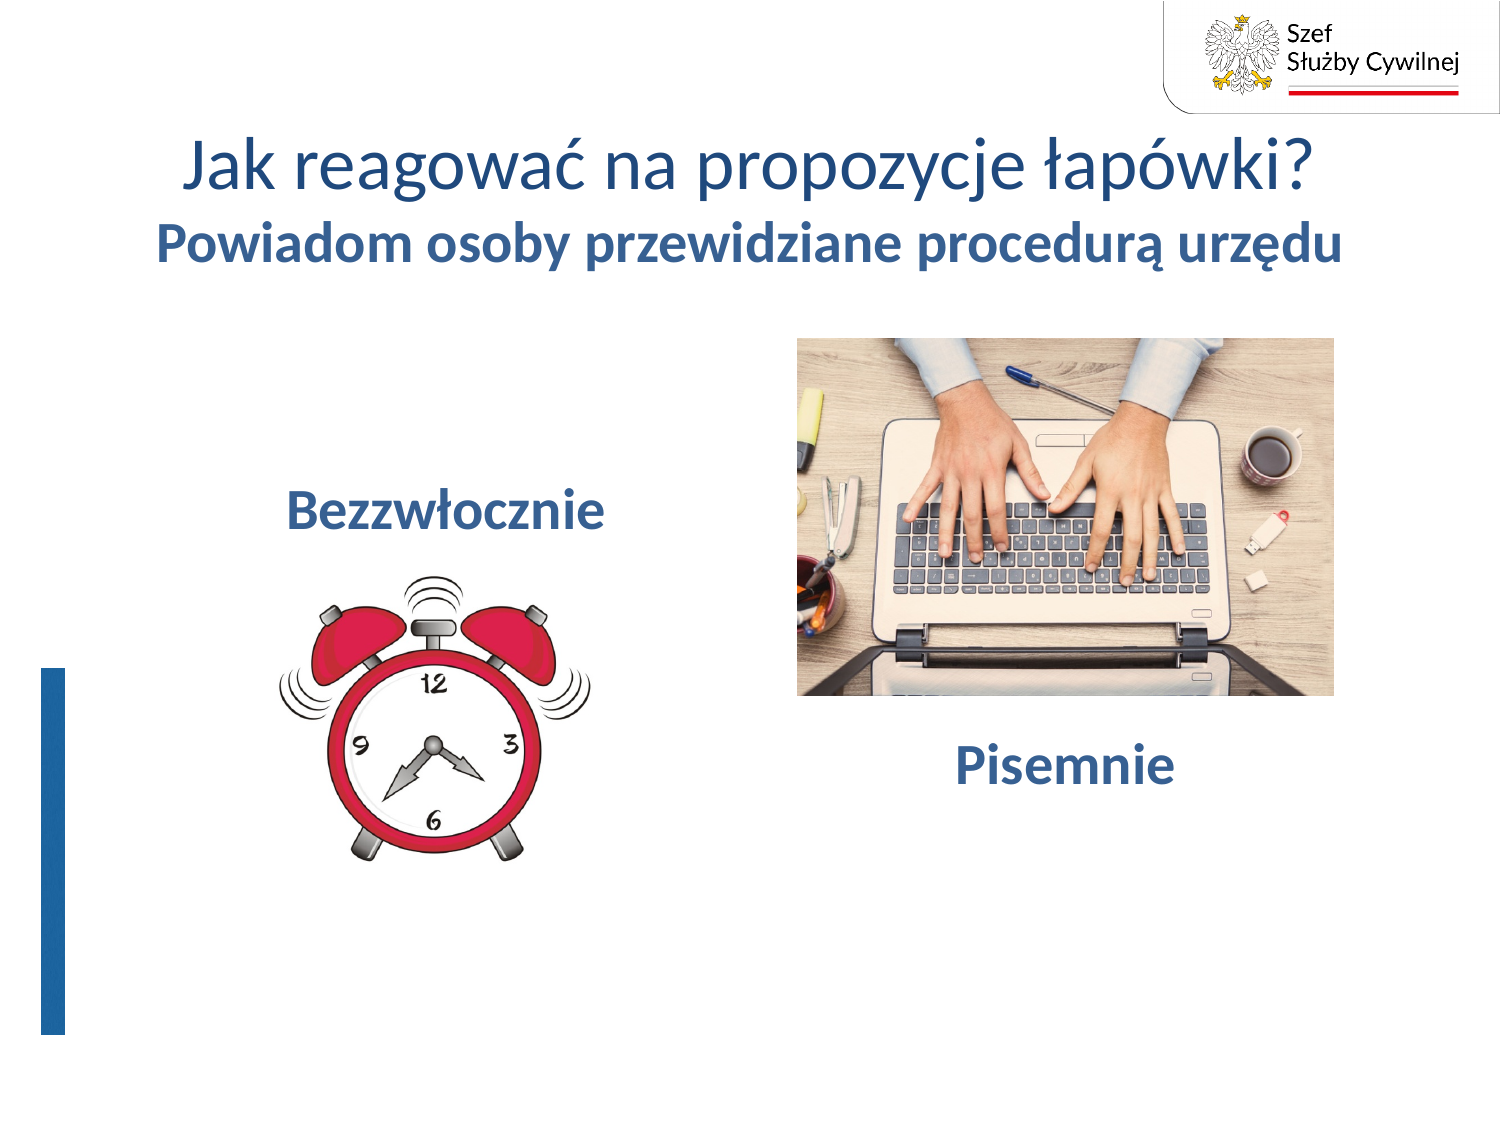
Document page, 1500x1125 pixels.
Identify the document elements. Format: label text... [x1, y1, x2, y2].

picture [41, 668, 65, 1035]
text_box Bezzwłocznie [218, 464, 674, 549]
text_box Powiadom osoby przewidziane procedurą urzędu [82, 197, 1418, 282]
title Jak reagować na propozycje łapówki? [100, 106, 1400, 197]
picture [1163, 0, 1500, 114]
picture [265, 562, 605, 876]
text_box Pisemnie [871, 718, 1260, 804]
picture [796, 337, 1335, 697]
